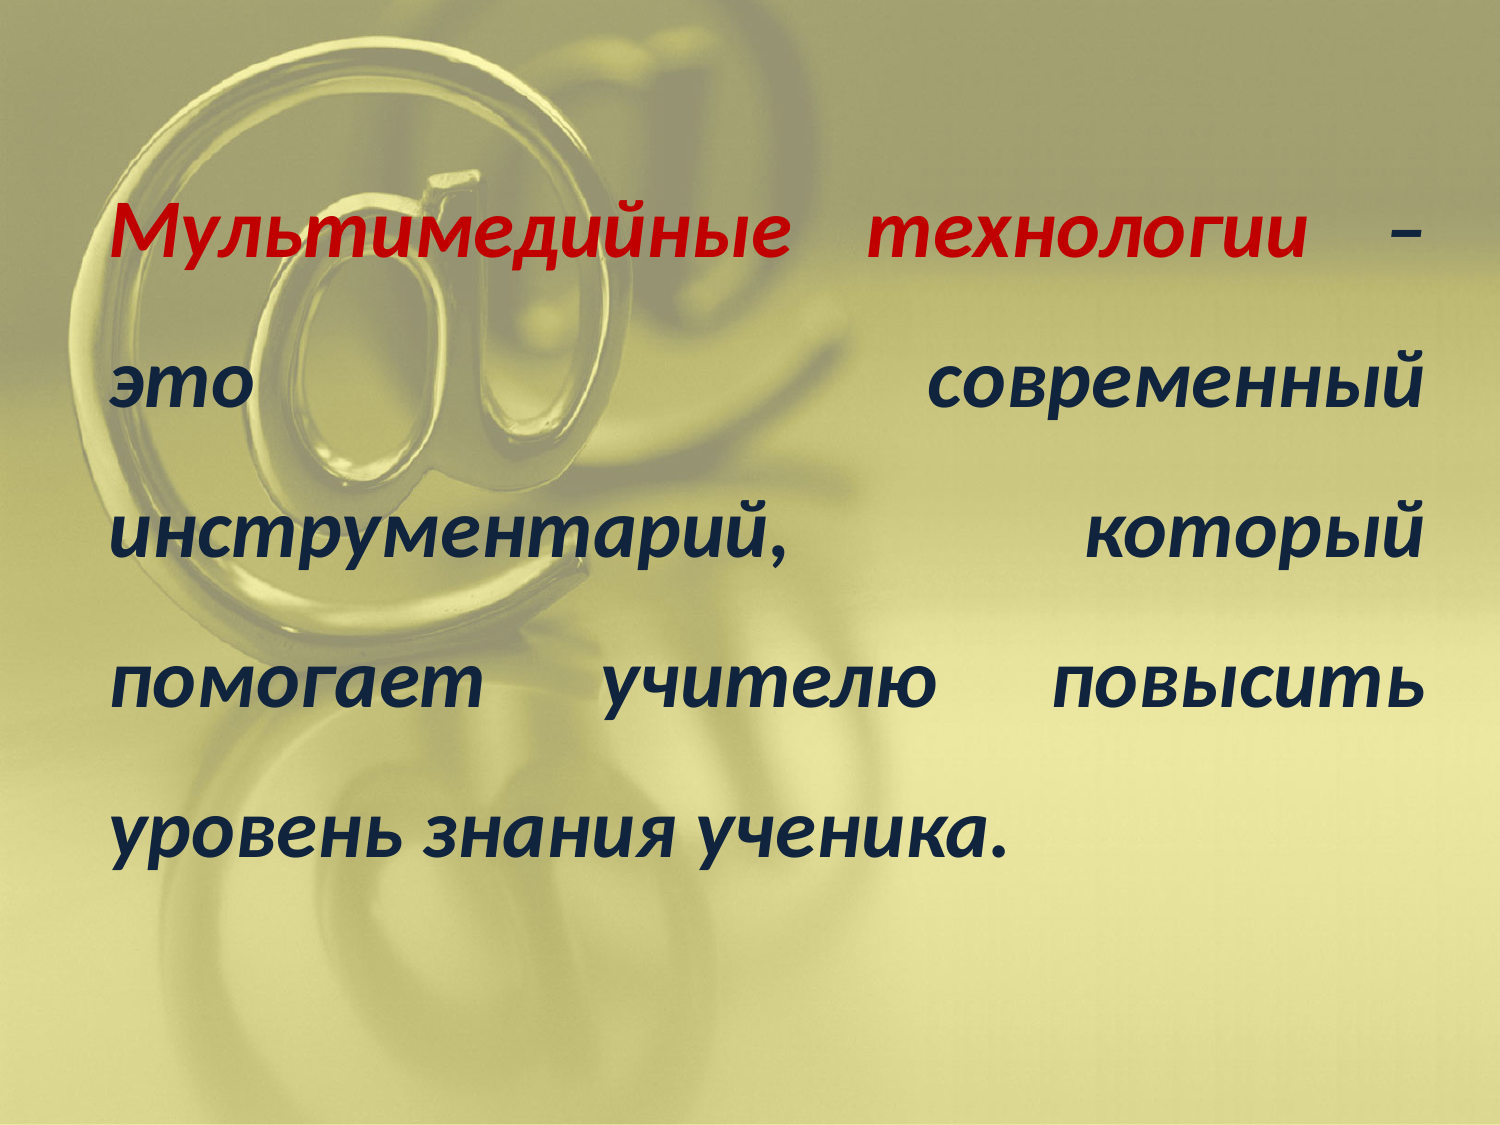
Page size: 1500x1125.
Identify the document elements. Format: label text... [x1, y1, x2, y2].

picture [0, 0, 1500, 1125]
text_box Мультимедийные технологии – это современный инструментарий, который помогает учителю повысить уровень знания ученика. [93, 117, 1442, 882]
